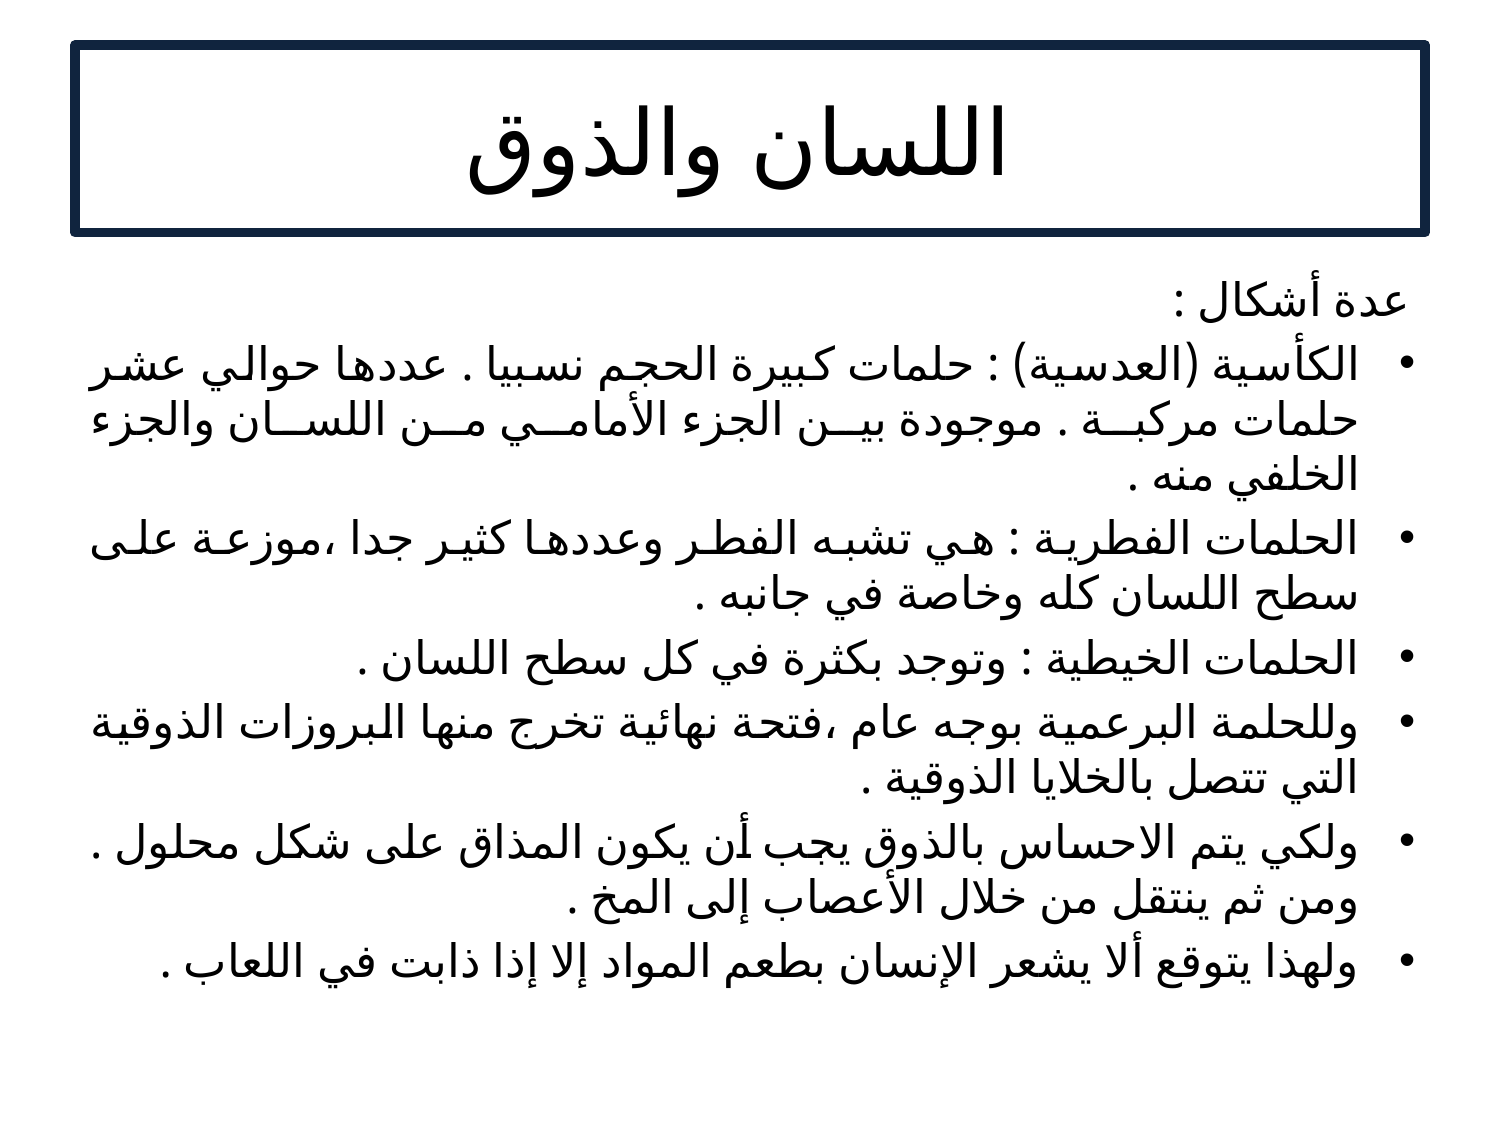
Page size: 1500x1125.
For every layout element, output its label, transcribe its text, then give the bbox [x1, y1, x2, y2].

list عدة أشكال : الكأسية (العدسية) : حلمات كبيرة الحجم نسبيا . عددها حوالي عشر حلمات مركبة . موجودة بين الجزء الأمامي من اللسان والجزء الخلفي منه . الحلمات الفطرية : هي تشبه الفطر وعددها كثير جدا ،موزعة على سطح اللسان كله وخاصة في جانبه . الحلمات الخيطية : وتوجد بكثرة في كل سطح اللسان . وللحلمة البرعمية بوجه عام ،فتحة نهائية تخرج منها البروزات الذوقية التي تتصل بالخلايا الذوقية . ولكي يتم الاحساس بالذوق يجب أن يكون المذاق على شكل محلول . ومن ثم ينتقل من خلال الأعصاب إلى المخ . ولهذا يتوقع ألا يشعر الإنسان بطعم المواد إلا إذا ذابت في اللعاب . [75, 262, 1425, 1005]
title اللسان والذوق [75, 45, 1425, 233]
